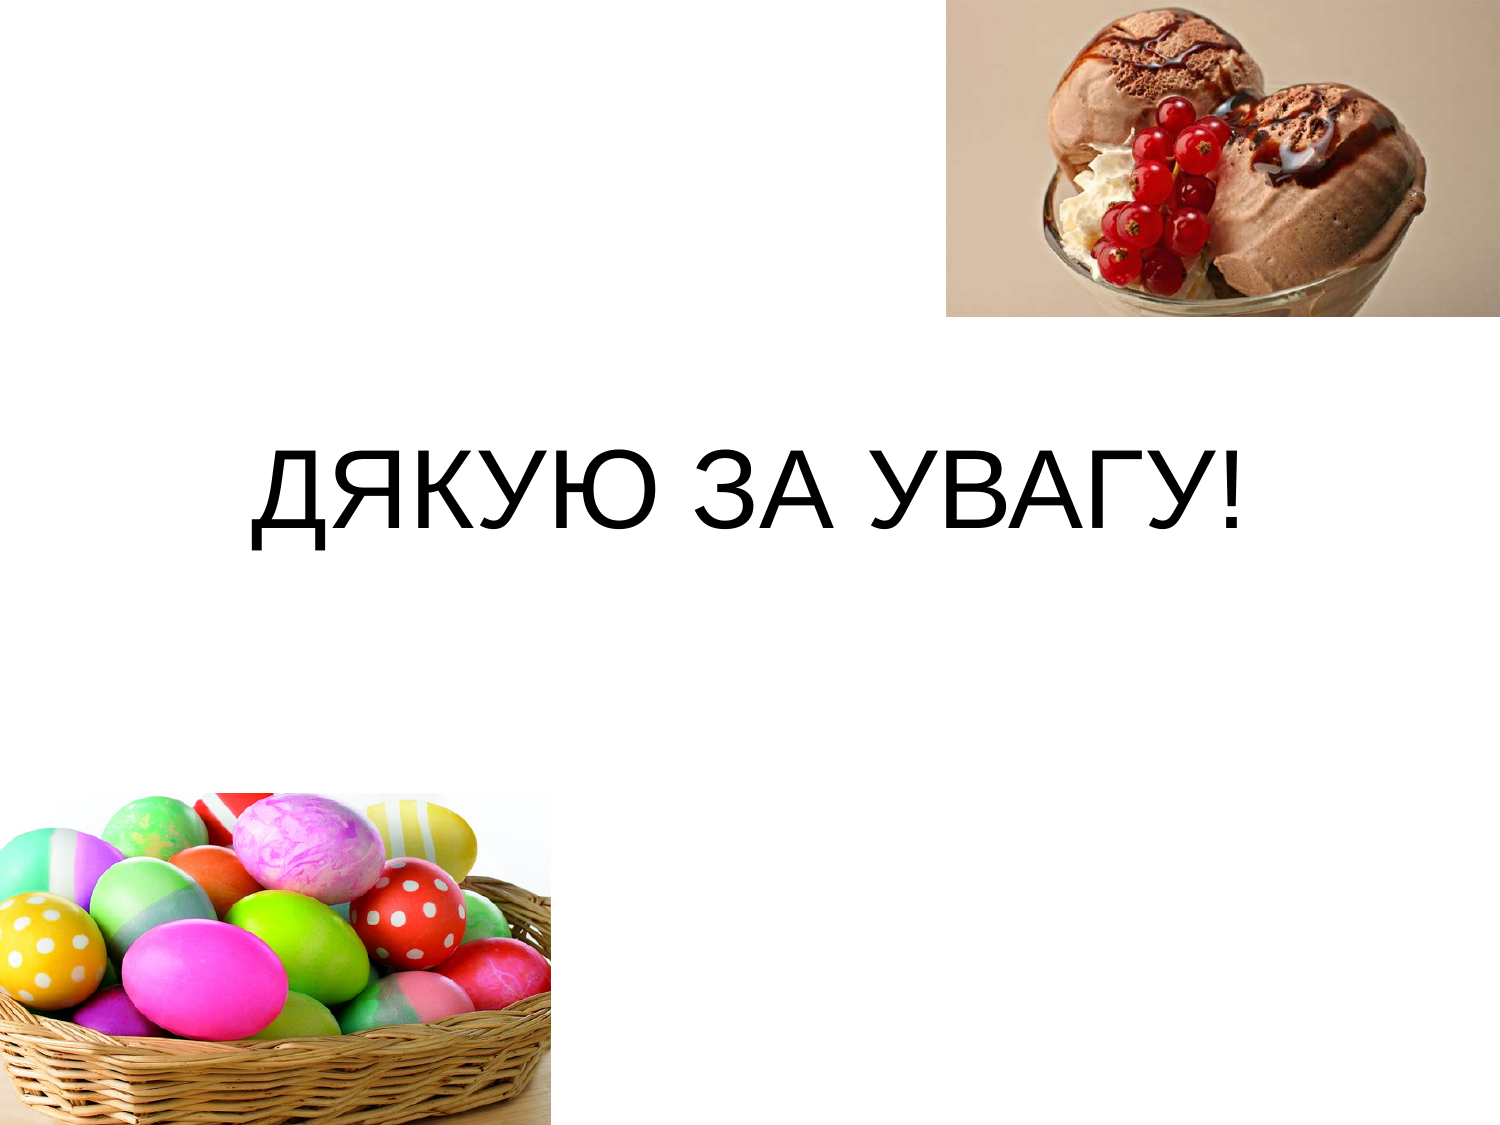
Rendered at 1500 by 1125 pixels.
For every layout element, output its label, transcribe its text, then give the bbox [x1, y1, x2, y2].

picture [945, 0, 1500, 317]
picture [0, 793, 552, 1125]
list ДЯКУЮ ЗА УВАГУ! [46, 93, 1454, 1090]
